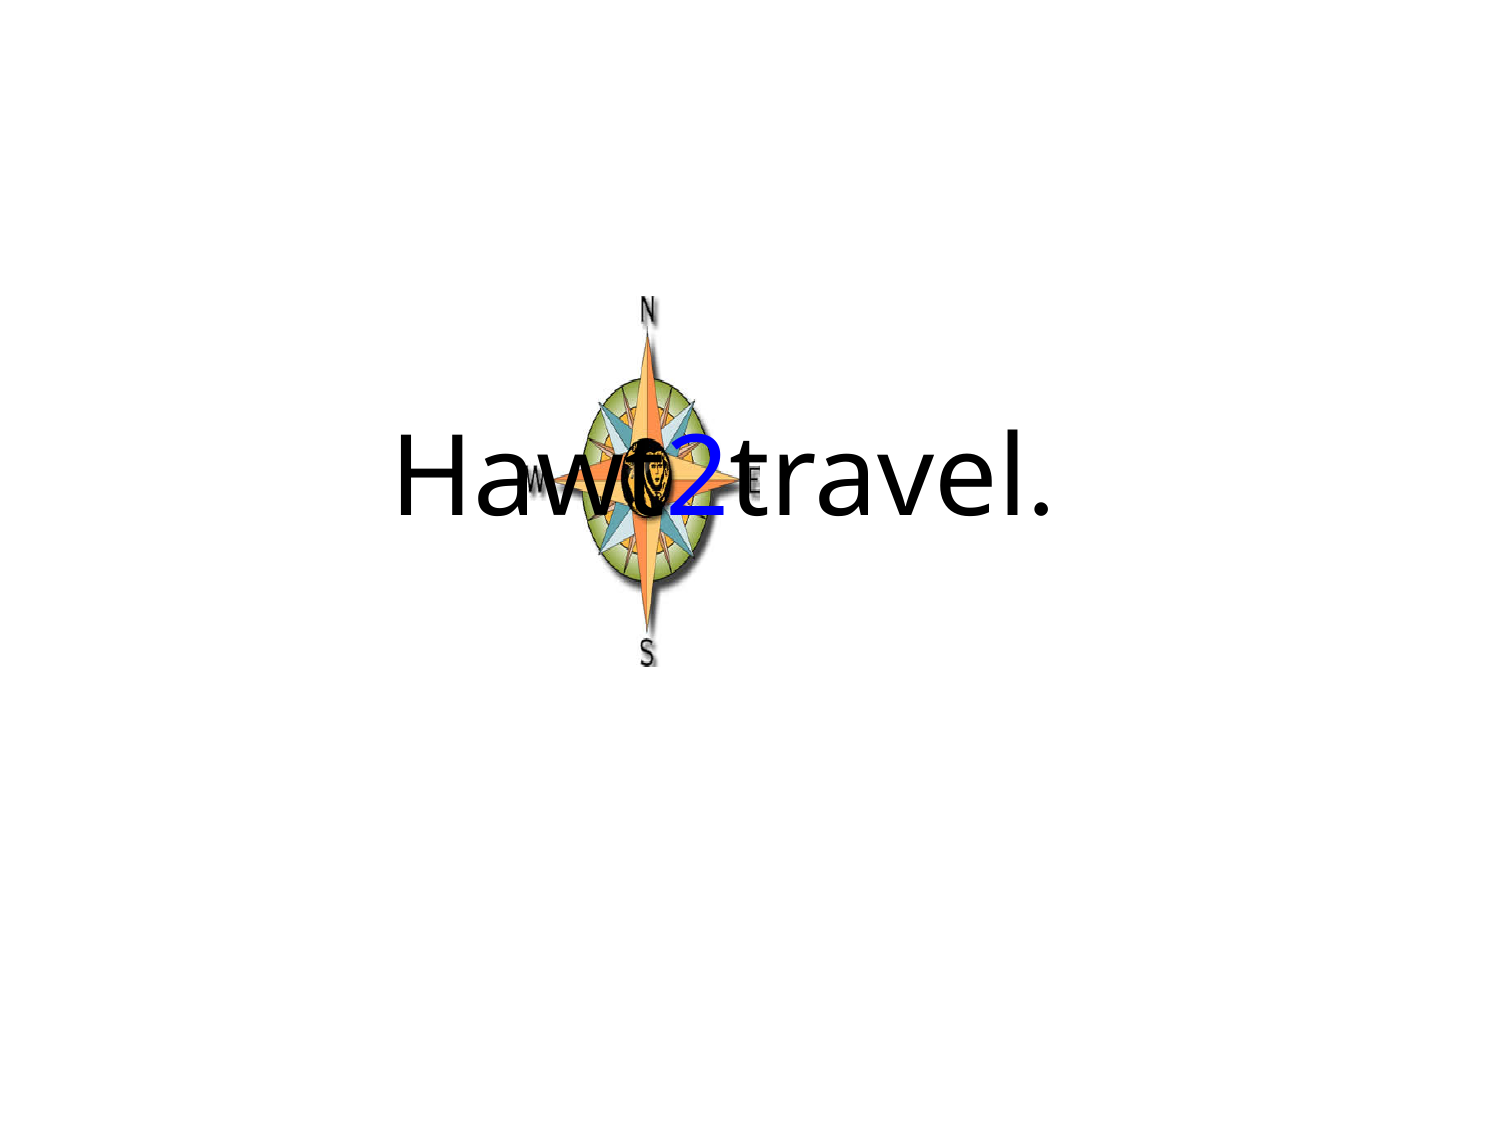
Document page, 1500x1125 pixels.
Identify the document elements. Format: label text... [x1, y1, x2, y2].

picture [524, 296, 760, 667]
title Hawt2travel. [85, 349, 519, 591]
title Hawt2travel. [765, 349, 1361, 591]
